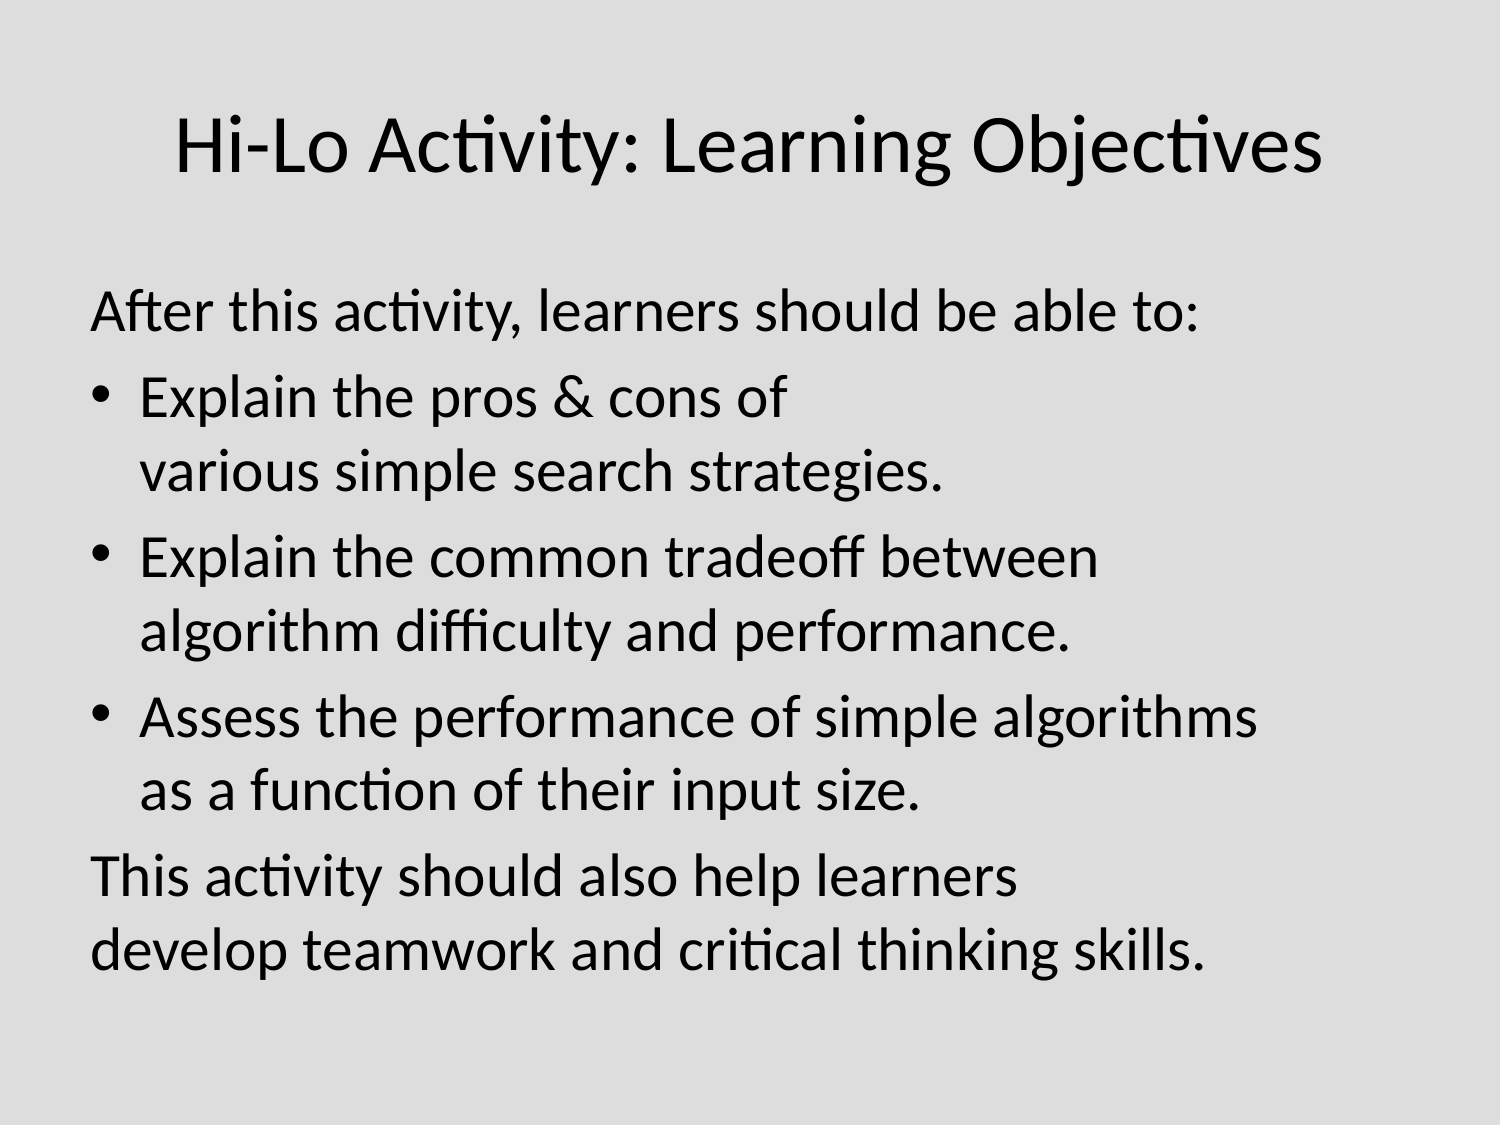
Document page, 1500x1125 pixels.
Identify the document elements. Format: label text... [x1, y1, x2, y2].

title Hi-Lo Activity: Learning Objectives [75, 45, 1425, 233]
list After this activity, learners should be able to: Explain the pros & cons of various simple search strategies. Explain the common tradeoff between algorithm difficulty and performance. Assess the performance of simple algorithms as a function of their input size. This activity should also help learners develop teamwork and critical thinking skills. [75, 262, 1425, 1005]
